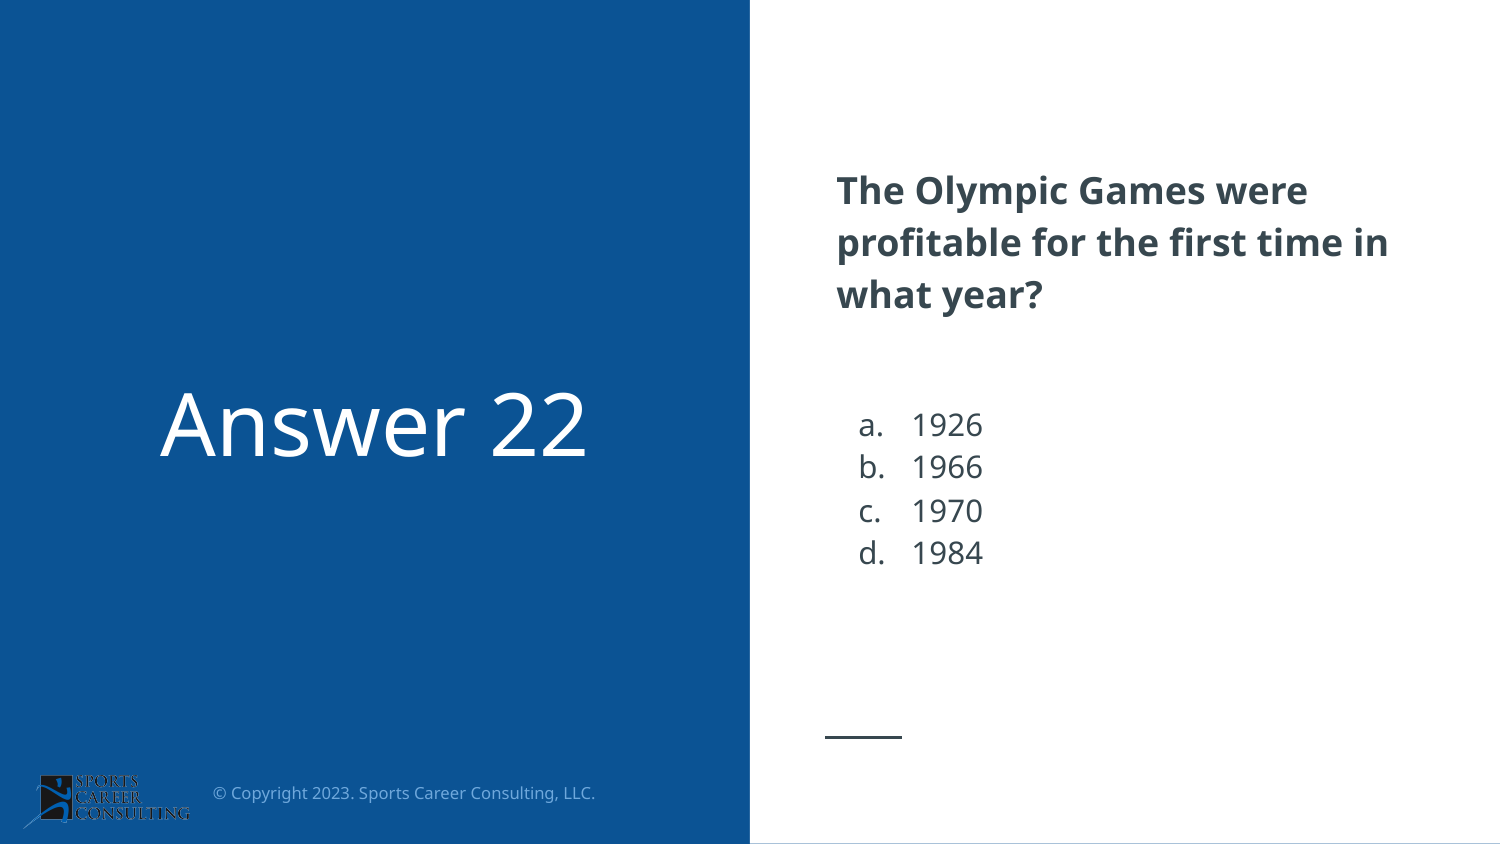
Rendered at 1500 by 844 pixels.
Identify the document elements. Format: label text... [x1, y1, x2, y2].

title Answer 22 [43, 298, 708, 546]
text_box © Copyright 2023. Sports Career Consulting, LLC. [197, 767, 750, 838]
list The Olympic Games were profitable for the first time in what year? 1926 1966 1970 1984 [821, 118, 1466, 725]
picture [22, 774, 190, 829]
